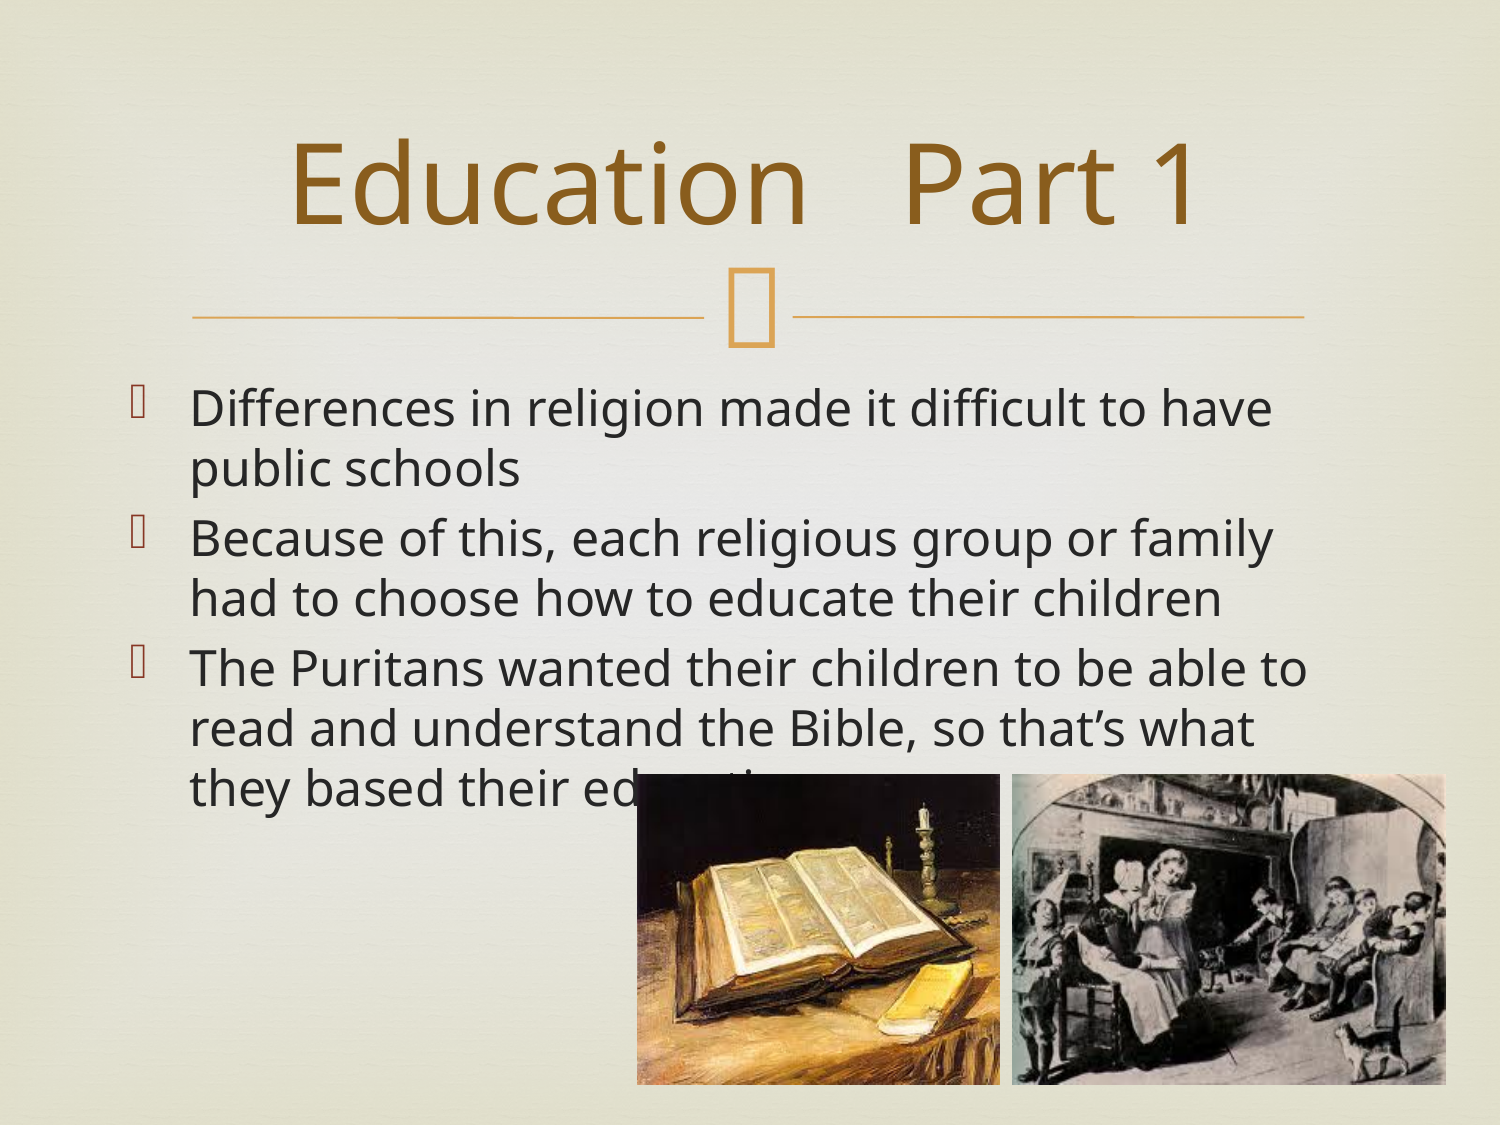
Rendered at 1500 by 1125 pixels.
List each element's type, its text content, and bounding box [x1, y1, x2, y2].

title Education Part 1 [112, 93, 1386, 267]
picture [636, 774, 1001, 1085]
picture [1011, 774, 1446, 1085]
list Differences in religion made it difficult to have public schools Because of this, each religious group or family had to choose how to educate their children The Puritans wanted their children to be able to read and understand the Bible, so that’s what they based their education on [114, 368, 1386, 1005]
